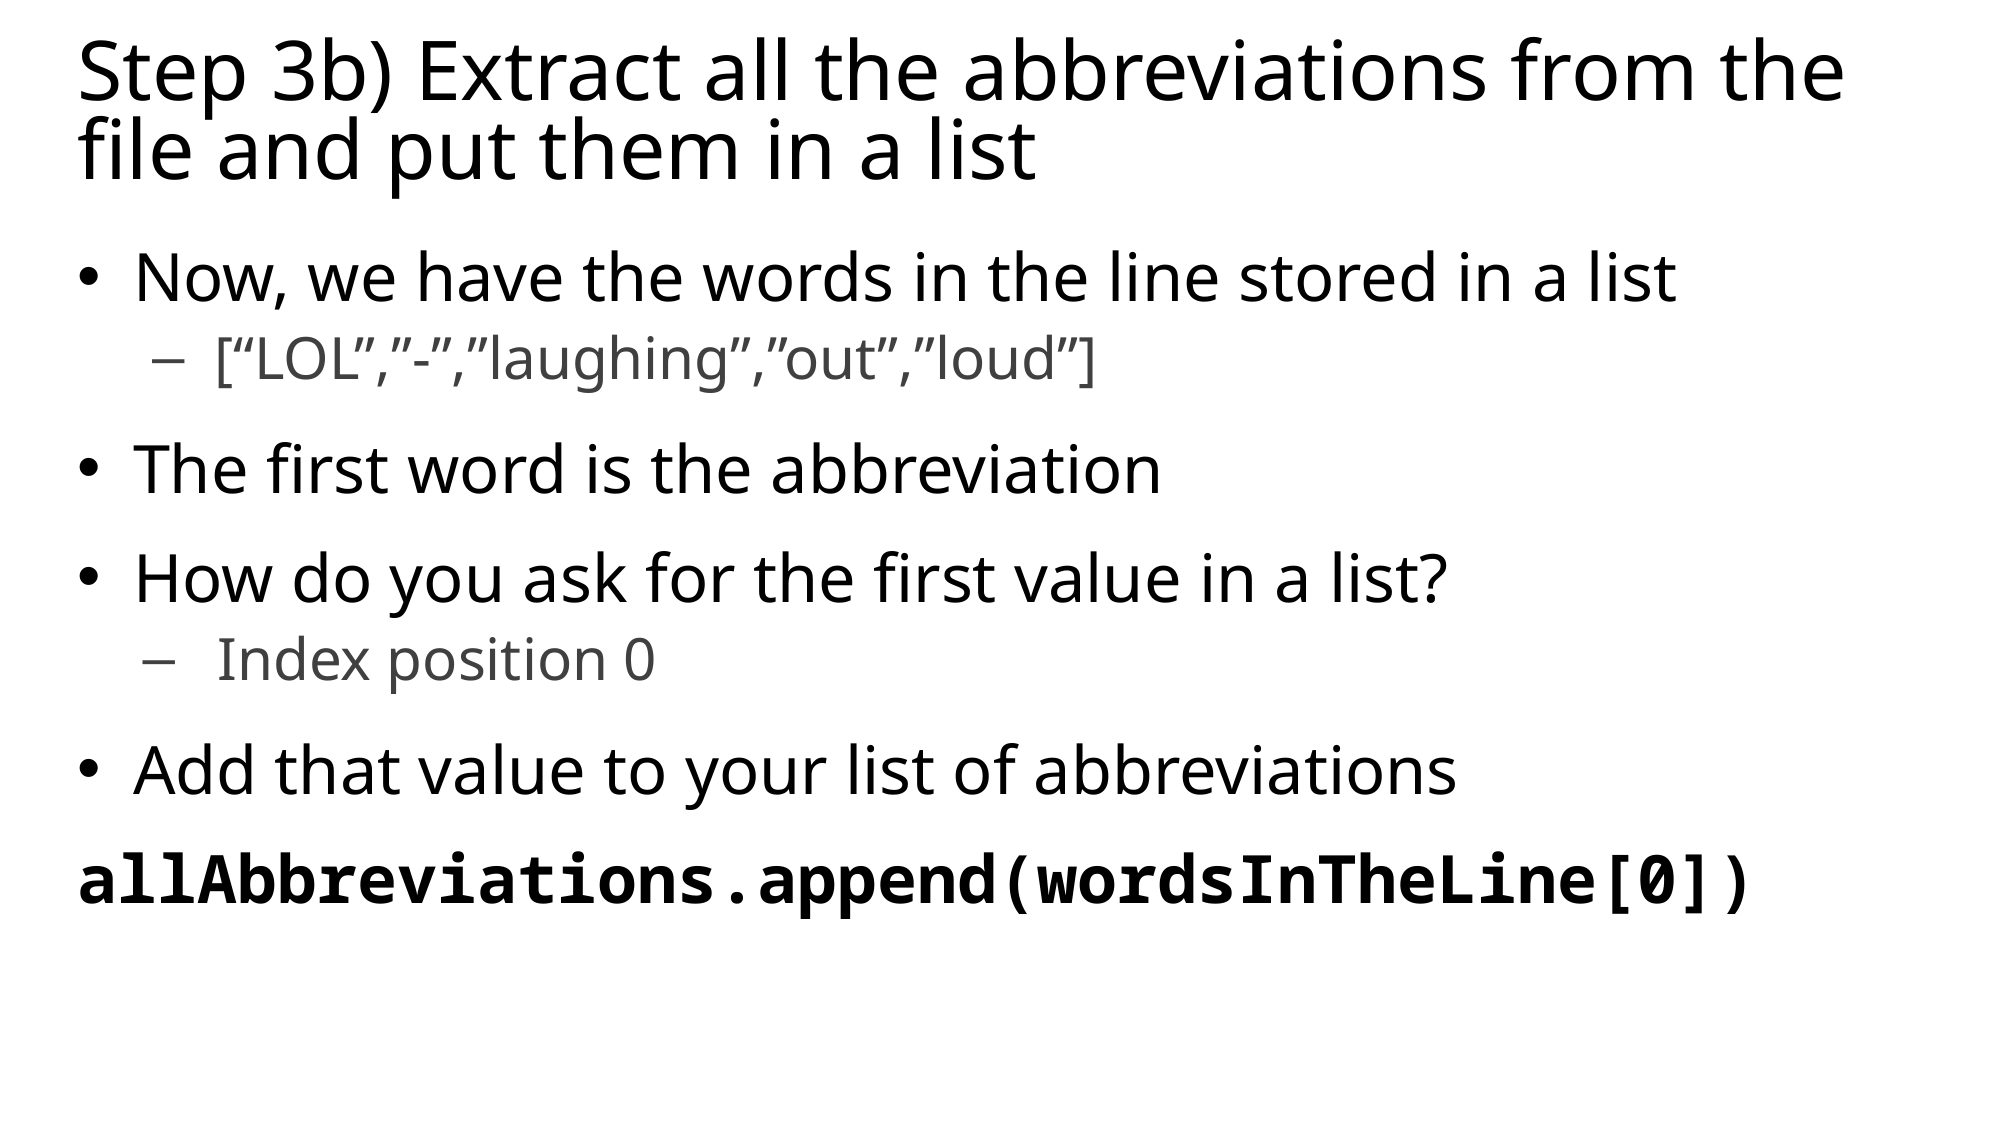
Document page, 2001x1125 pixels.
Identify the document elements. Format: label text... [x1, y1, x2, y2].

list Now, we have the words in the line stored in a list [“LOL”,”-”,”laughing”,”out”,”loud”] The first word is the abbreviation How do you ask for the first value in a list? Index position 0 Add that value to your list of abbreviations allAbbreviations.append(wordsInTheLine[0]) [62, 227, 1953, 1096]
title Step 3b) Extract all the abbreviations from the file and put them in a list [62, 29, 1953, 205]
